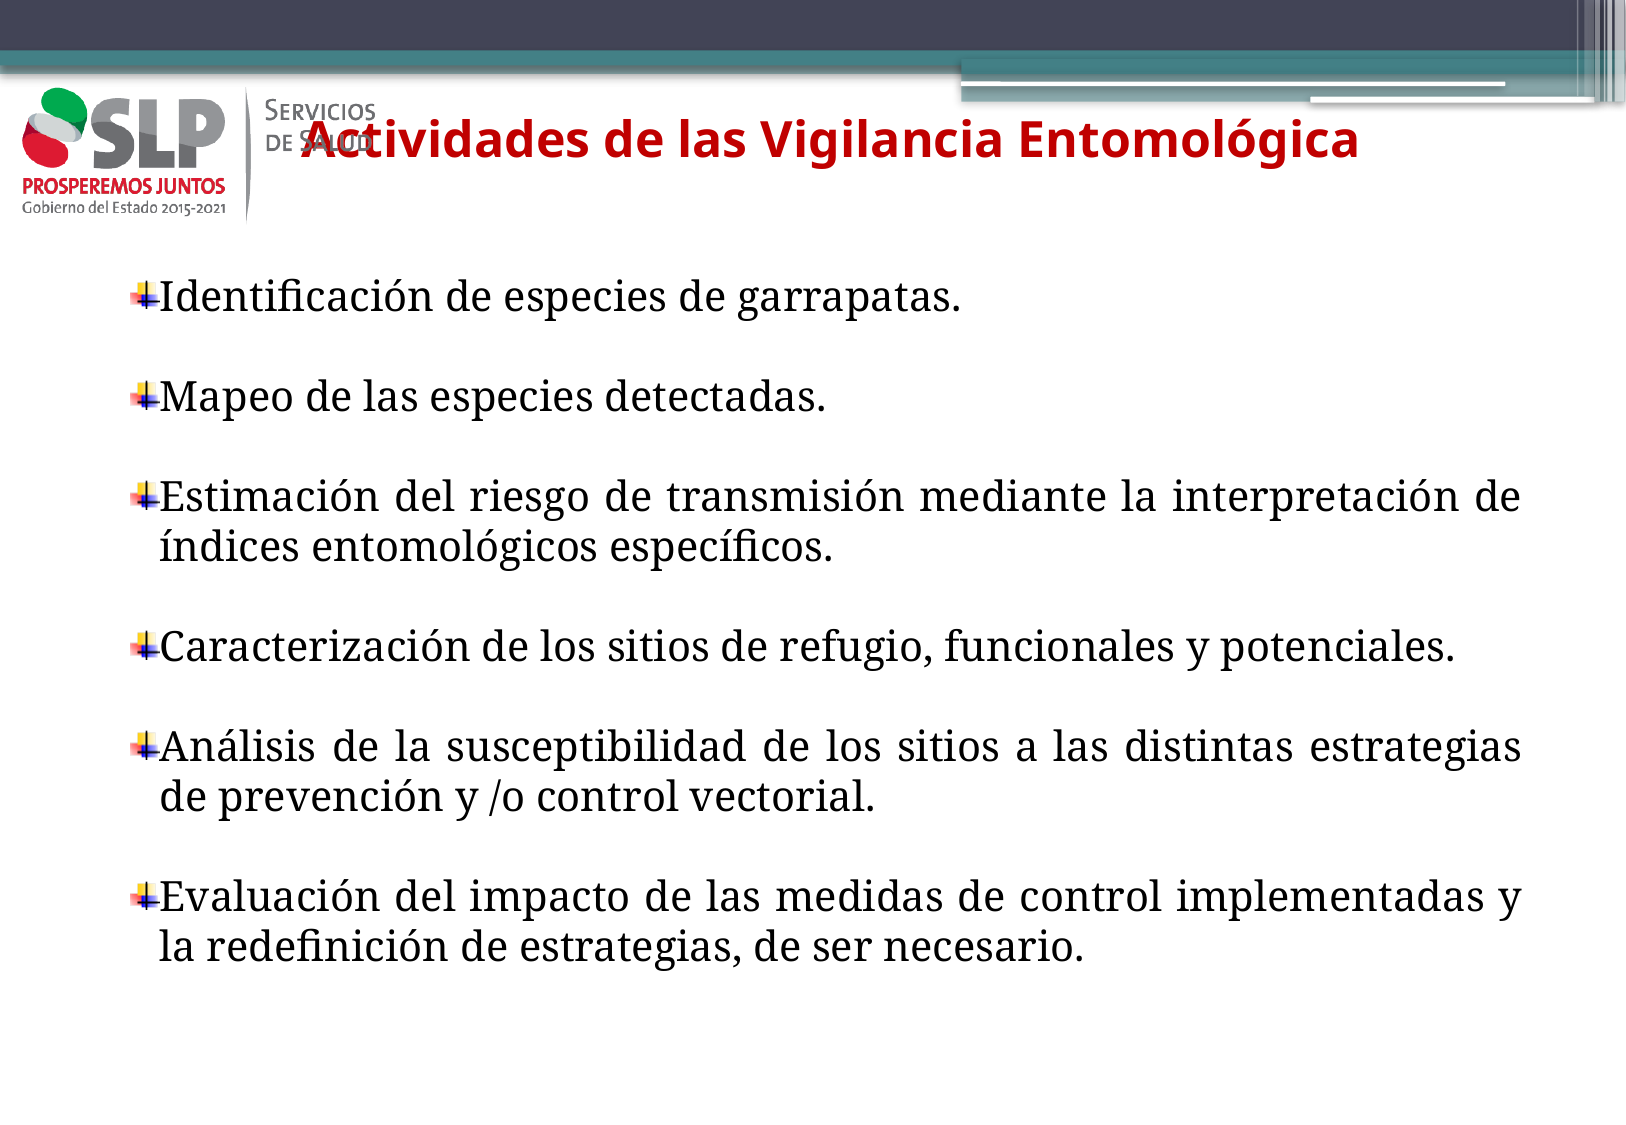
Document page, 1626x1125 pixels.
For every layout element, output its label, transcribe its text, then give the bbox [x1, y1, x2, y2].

picture [130, 279, 160, 309]
picture [130, 880, 160, 910]
picture [130, 629, 160, 660]
text_box Actividades de las Vigilancia Entomológica [382, 99, 1400, 175]
picture [130, 729, 160, 760]
text_box Identificación de especies de garrapatas. Mapeo de las especies detectadas. Estimación del riesgo de transmisión mediante la interpretación de índices entomológicos específicos. Caracterización de los sitios de refugio, funcionales y potenciales. Análisis de la susceptibilidad de los sitios a las distintas estrategias de prevención y /o control vectorial. Evaluación del impacto de las medidas de control implementadas y la redefinición de estrategias, de ser necesario. [115, 262, 1538, 978]
picture [22, 87, 376, 226]
picture [130, 479, 160, 510]
picture [130, 379, 160, 410]
